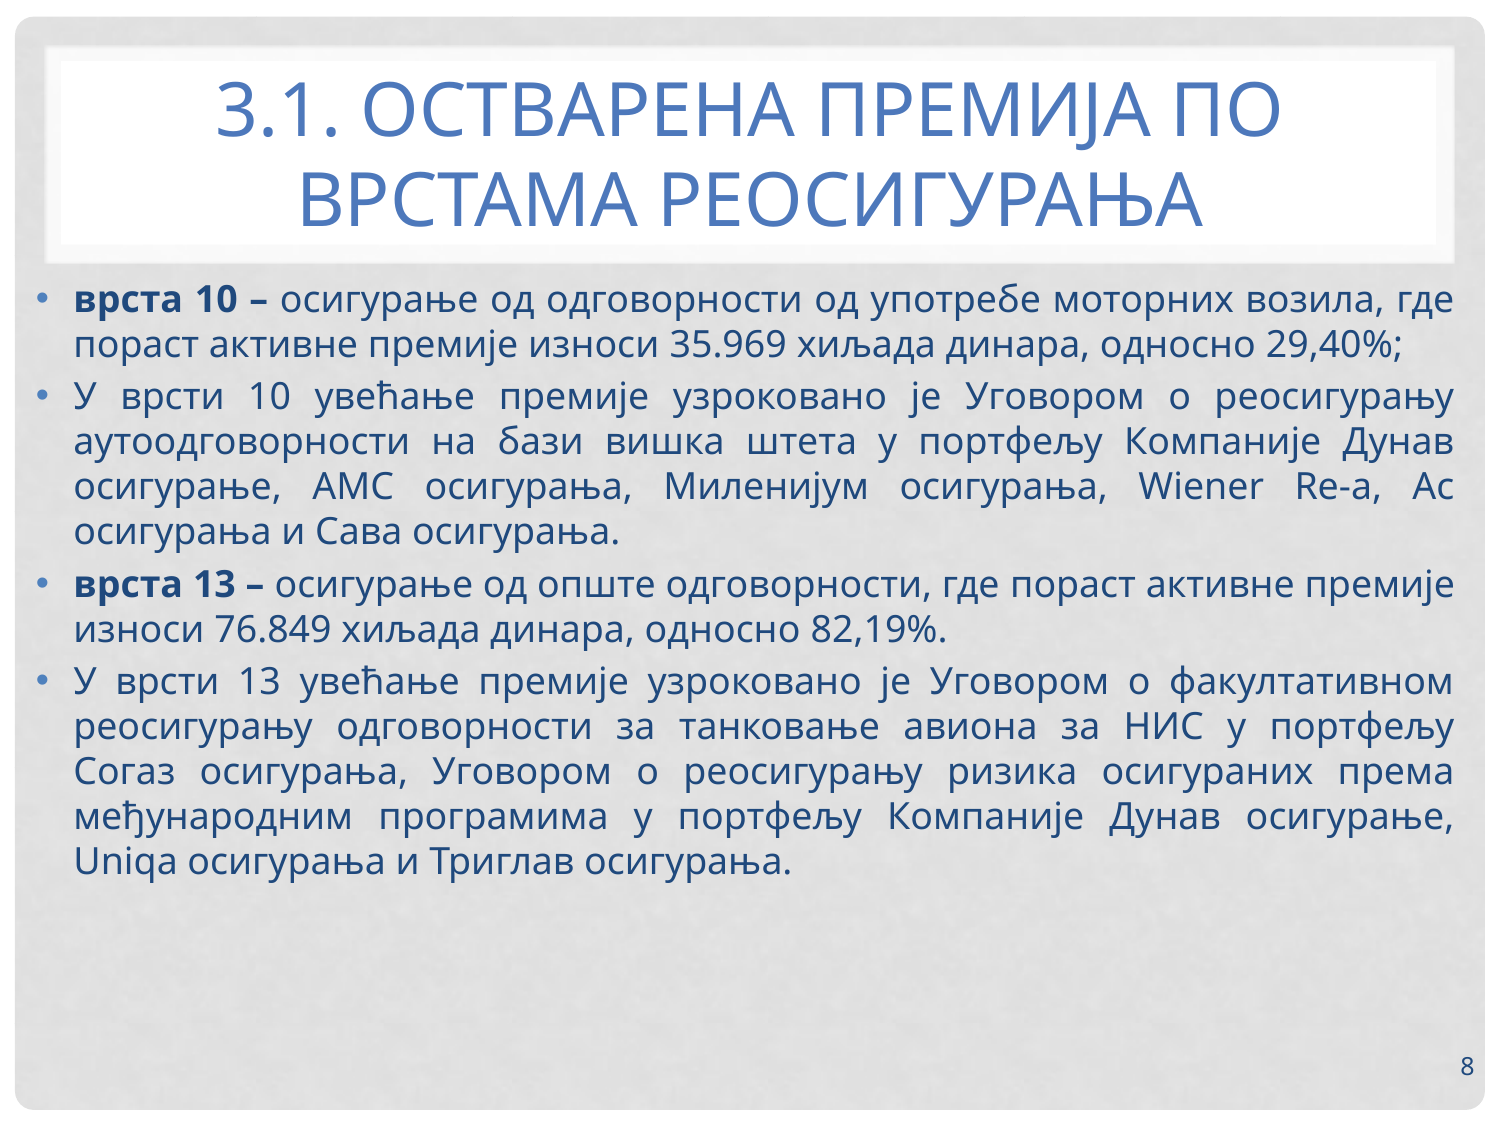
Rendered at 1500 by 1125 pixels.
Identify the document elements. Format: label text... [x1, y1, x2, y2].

title 3.1. Остварена премија по врстама реосигурања [123, 42, 1376, 262]
list врста 10 – осигурање од одговорности од употребе моторних возила, где пораст активне премије износи 35.969 хиљадa динара, односно 29,40%; У врсти 10 увећање премије узроковано је Уговором о реосигурању аутоодговорности на бази вишка штета у портфељу Компаније Дунав осигурањe, АМС осигурања, Миленијум осигурања, Wiener Re-a, Ас осигурања и Сава осигурања. врста 13 – осигурање од опште одговорности, где пораст активне премије износи 76.849 хиљада динара, односно 82,19%. У врсти 13 увећање премије узроковано је Уговором о факултативном реосигурању одговорности за танковање авиона за НИС у портфељу Согаз осигурања, Уговором о реосигурању ризика осигураних према међународним програмима у портфељу Компаније Дунав осигурање, Uniqа осигурања и Триглав осигурања. [2, 267, 1471, 1083]
slide_number 8 [1399, 1035, 1490, 1100]
